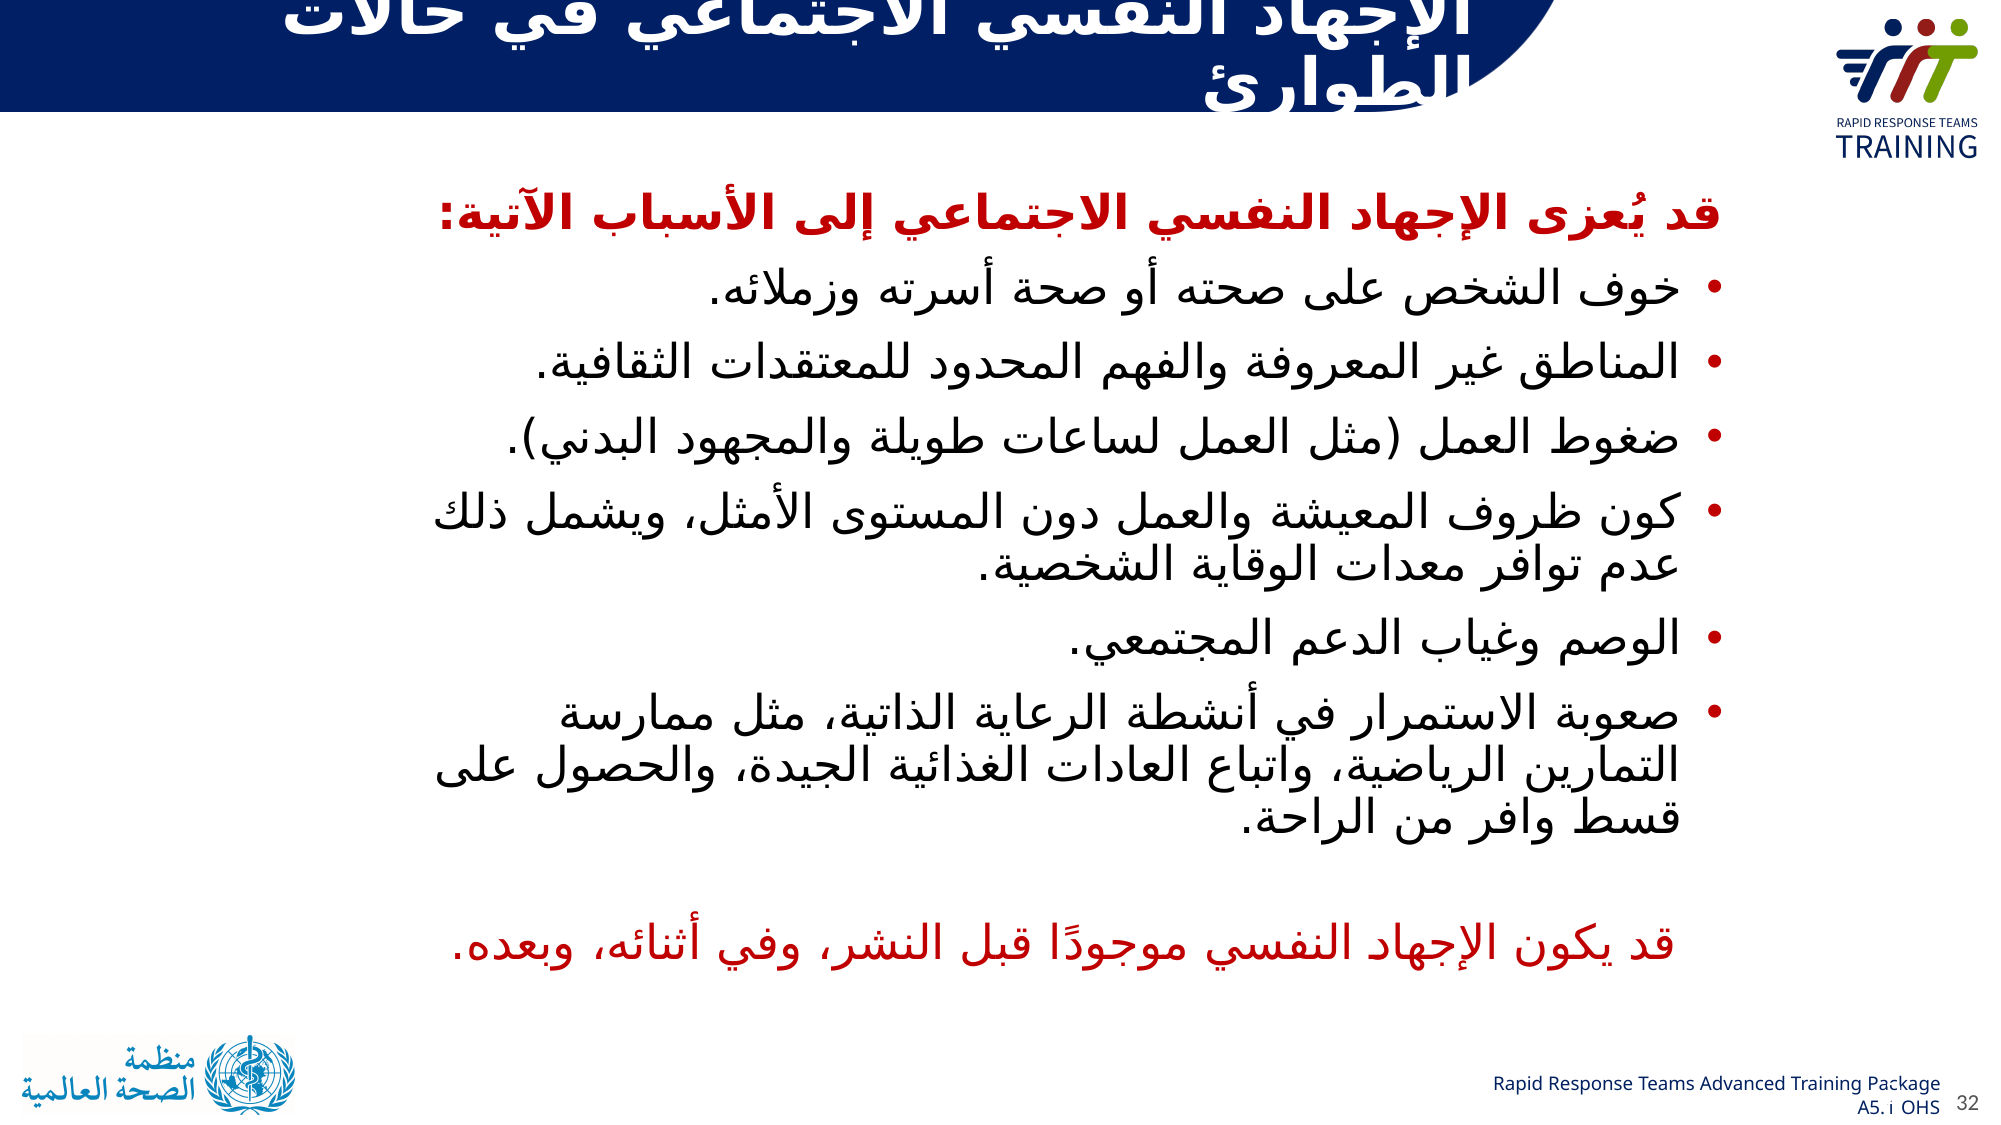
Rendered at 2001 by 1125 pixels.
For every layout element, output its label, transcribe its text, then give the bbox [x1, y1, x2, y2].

picture [22, 1035, 295, 1115]
list قد يُعزى الإجهاد النفسي الاجتماعي إلى الأسباب الآتية: خوف الشخص على صحته أو صحة أسرته وزملائه. المناطق غير المعروفة والفهم المحدود للمعتقدات الثقافية. ضغوط العمل (مثل العمل لساعات طويلة والمجهود البدني). كون ظروف المعيشة والعمل دون المستوى الأمثل، ويشمل ذلك عدم توافر معدات الوقاية الشخصية. الوصم وغياب الدعم المجتمعي. صعوبة الاستمرار في أنشطة الرعاية الذاتية، مثل ممارسة التمارين الرياضية، واتباع العادات الغذائية الجيدة، والحصول على قسط وافر من الراحة. قد يكون الإجهاد النفسي موجودًا قبل النشر، وفي أثنائه، وبعده. [381, 180, 1732, 945]
title الإجهاد النفسي الاجتماعي في حالات الطوارئ [27, 0, 1484, 99]
picture [0, 0, 1578, 112]
picture [252, 1050, 258, 1059]
slide_number 32 [1882, 1037, 1930, 1092]
picture [1835, 19, 1978, 167]
